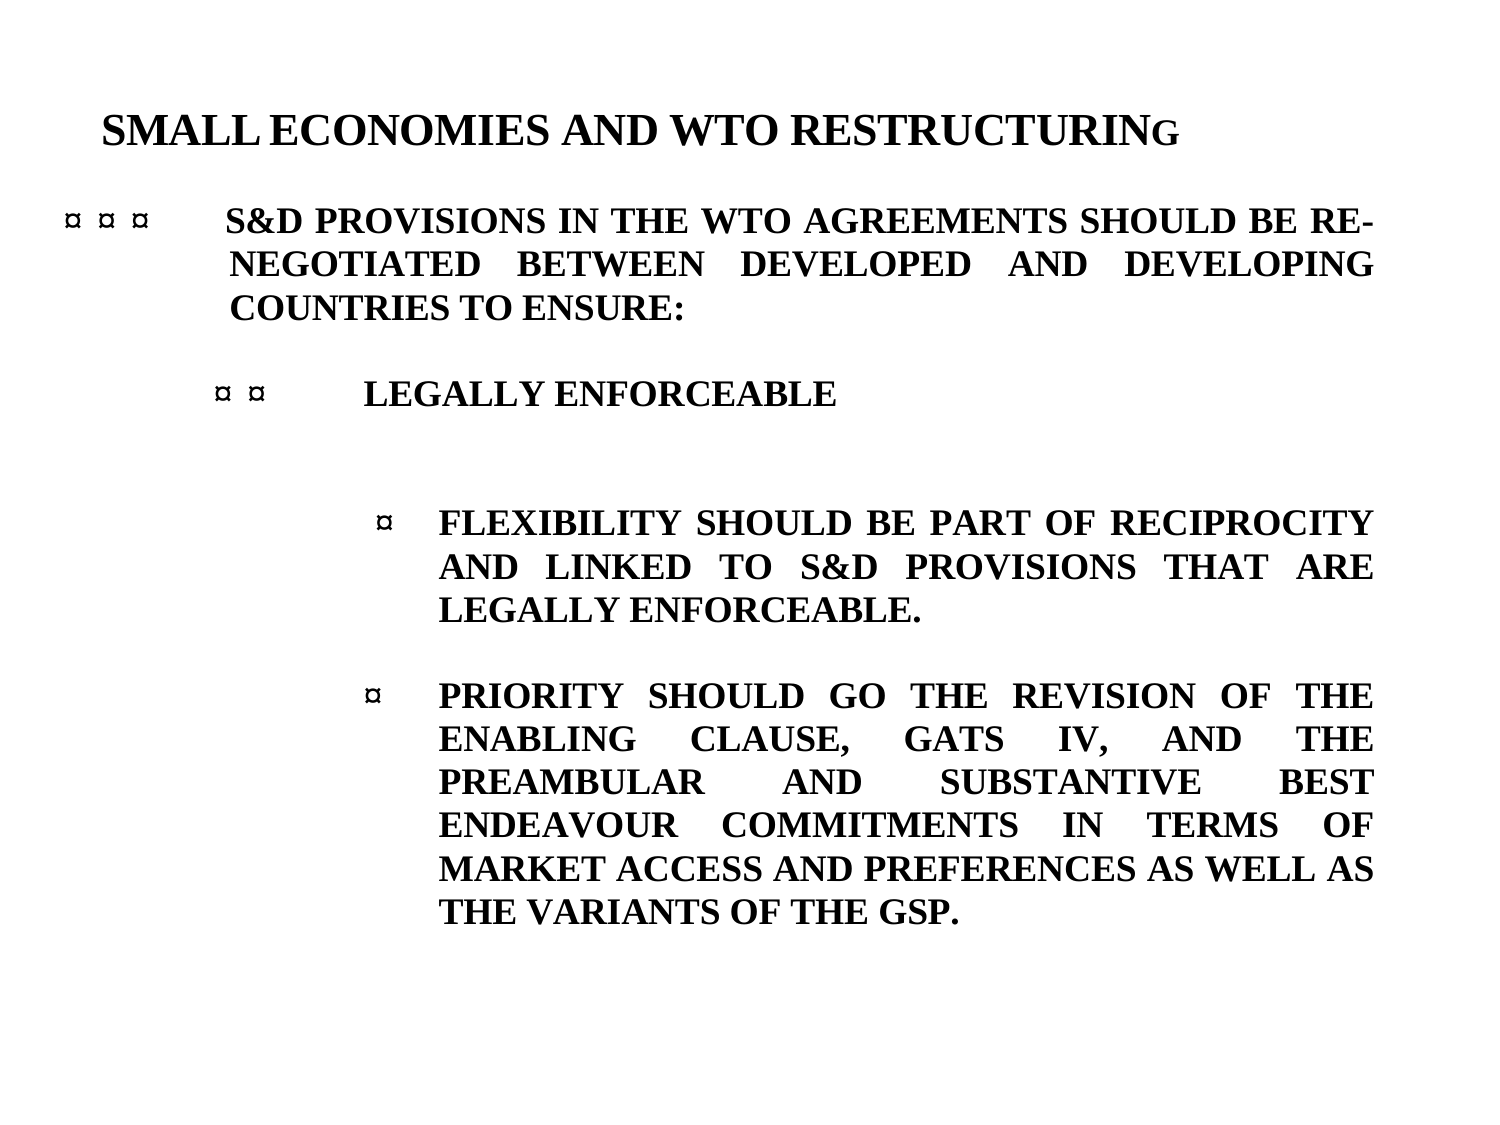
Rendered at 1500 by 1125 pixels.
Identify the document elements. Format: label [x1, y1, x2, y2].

text_box [63, 74, 1375, 1125]
